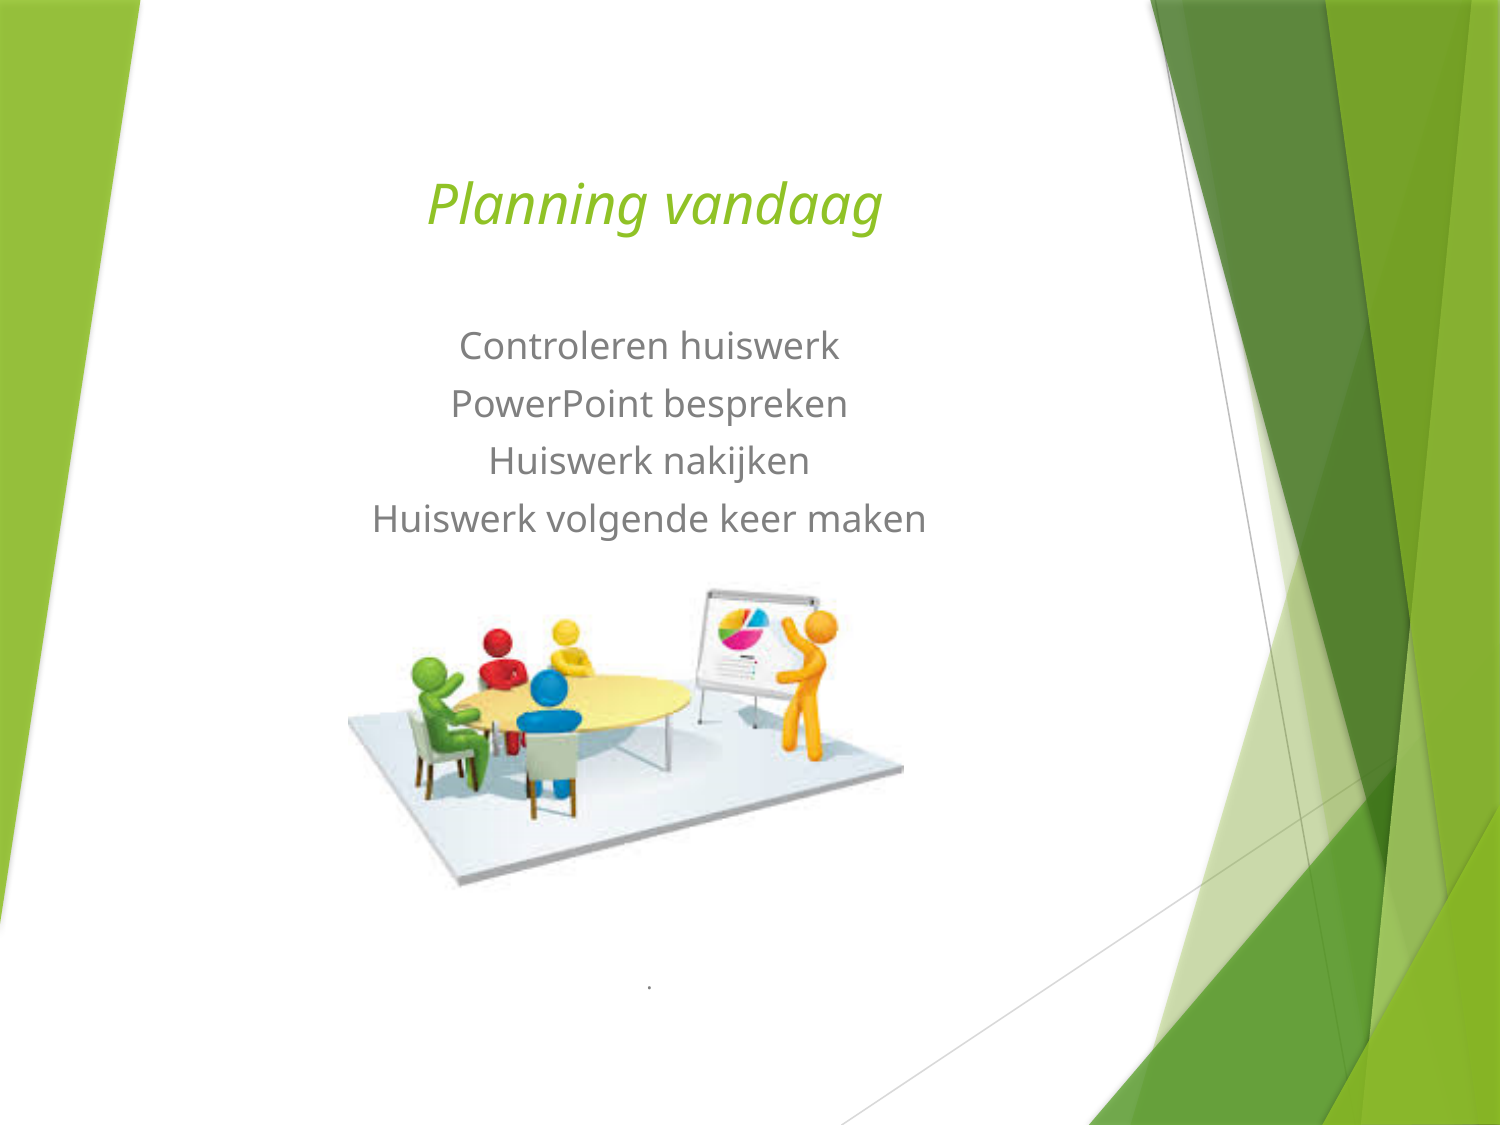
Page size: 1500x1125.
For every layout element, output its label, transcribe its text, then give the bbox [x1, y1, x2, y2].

picture [347, 549, 905, 928]
title Planning vandaag [112, 101, 1199, 244]
subtitle Controleren huiswerk PowerPoint bespreken Huiswerk nakijken Huiswerk volgende keer maken . [64, 314, 1235, 1012]
